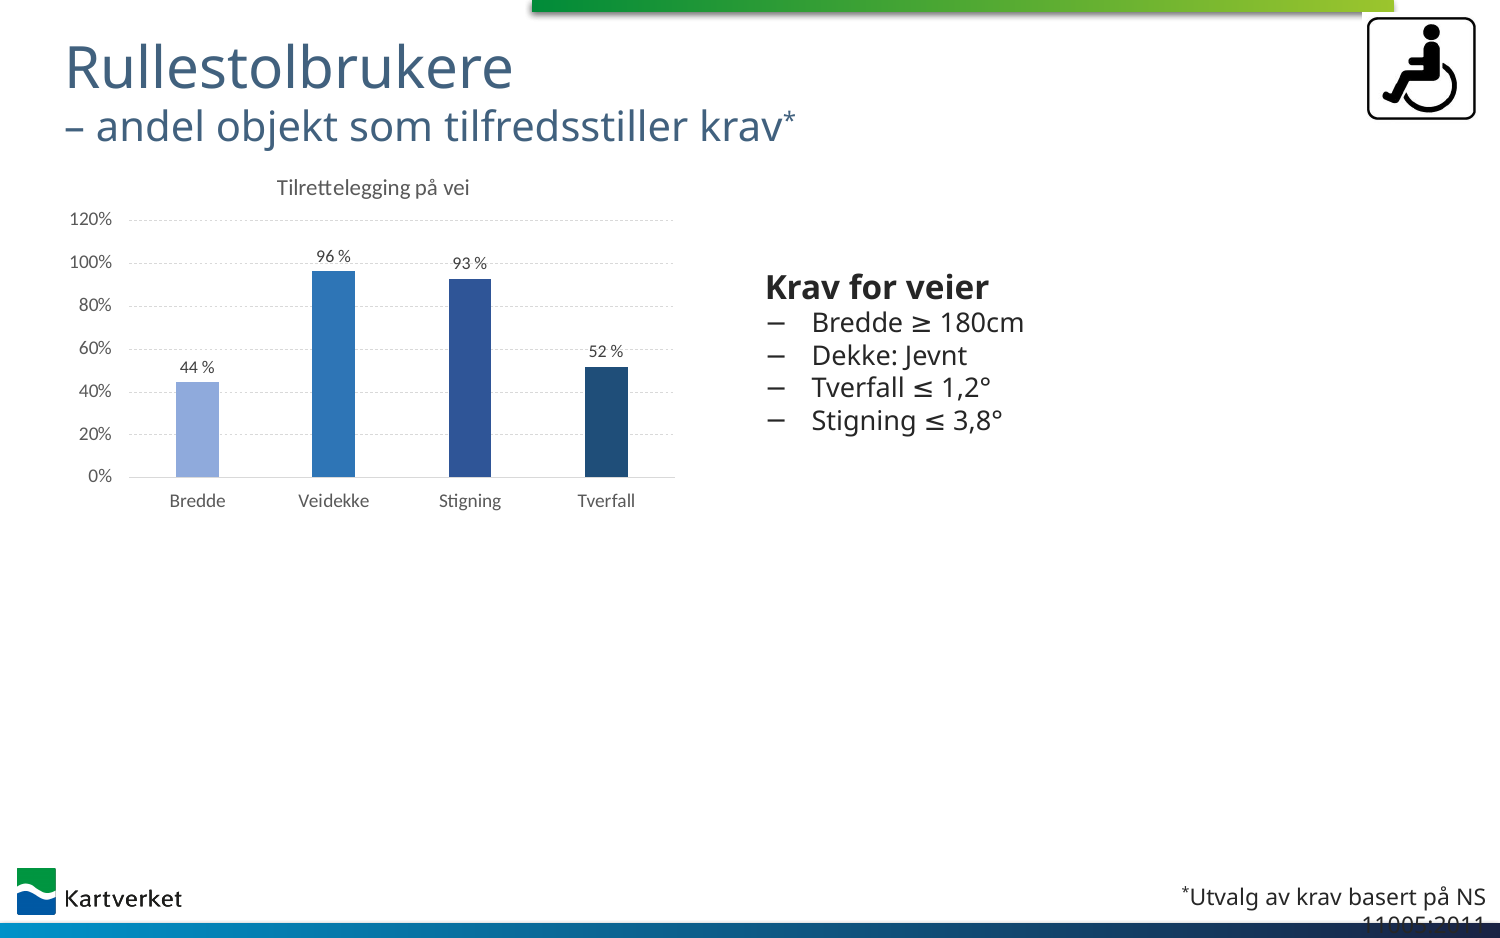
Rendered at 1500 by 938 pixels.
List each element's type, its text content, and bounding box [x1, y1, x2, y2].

picture [1362, 12, 1481, 126]
text_box Krav for veier Bredde ≥ 180cm Dekke: Jevnt Tverfall ≤ 1,2° Stigning ≤ 3,8° [750, 258, 1234, 444]
picture [62, 166, 685, 519]
text_box *Utvalg av krav basert på NS 11005:2011 [1068, 873, 1500, 938]
text_box Rullestolbrukere – andel objekt som tilfredsstiller krav* [49, 25, 1431, 158]
